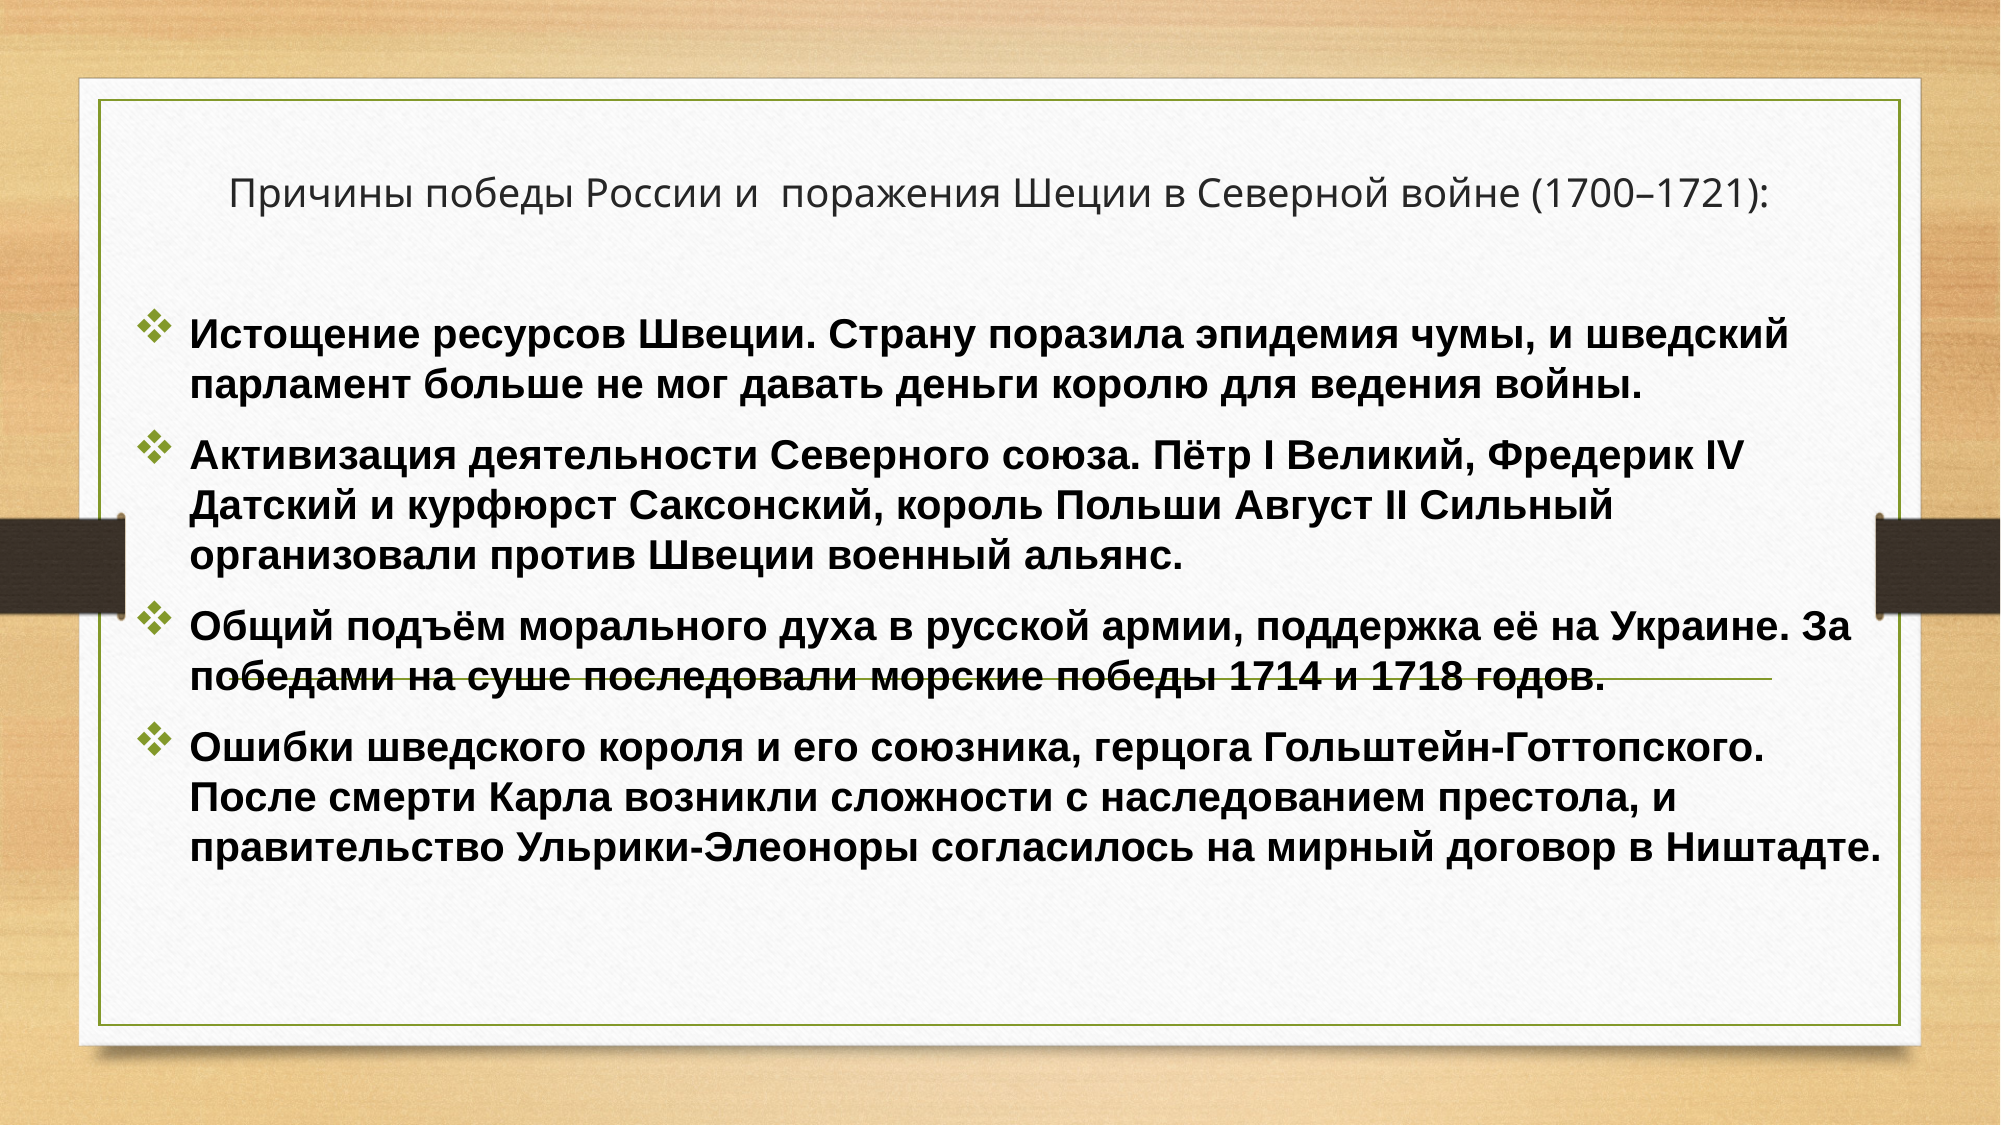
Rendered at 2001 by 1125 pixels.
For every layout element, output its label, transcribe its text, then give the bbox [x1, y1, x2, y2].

title Причины победы России и поражения Шеции в Северной войне (1700–1721): [150, 146, 1850, 254]
picture [0, 0, 2001, 1125]
list Истощение ресурсов Швеции. Страну поразила эпидемия чумы, и шведский парламент больше не мог давать деньги королю для ведения войны. Активизация деятельности Северного союза. Пётр I Великий, Фредерик IV Датский и курфюрст Саксонский, король Польши Август II Сильный организовали против Швеции военный альянс. Общий подъём морального духа в русской армии, поддержка её на Украине. За победами на суше последовали морские победы 1714 и 1718 годов. Ошибки шведского короля и его союзника, герцога Гольштейн-Готтопского. После смерти Карла возникли сложности с наследованием престола, и правительство Ульрики-Элеоноры согласилось на мирный договор в Ништадте. [118, 254, 1916, 994]
